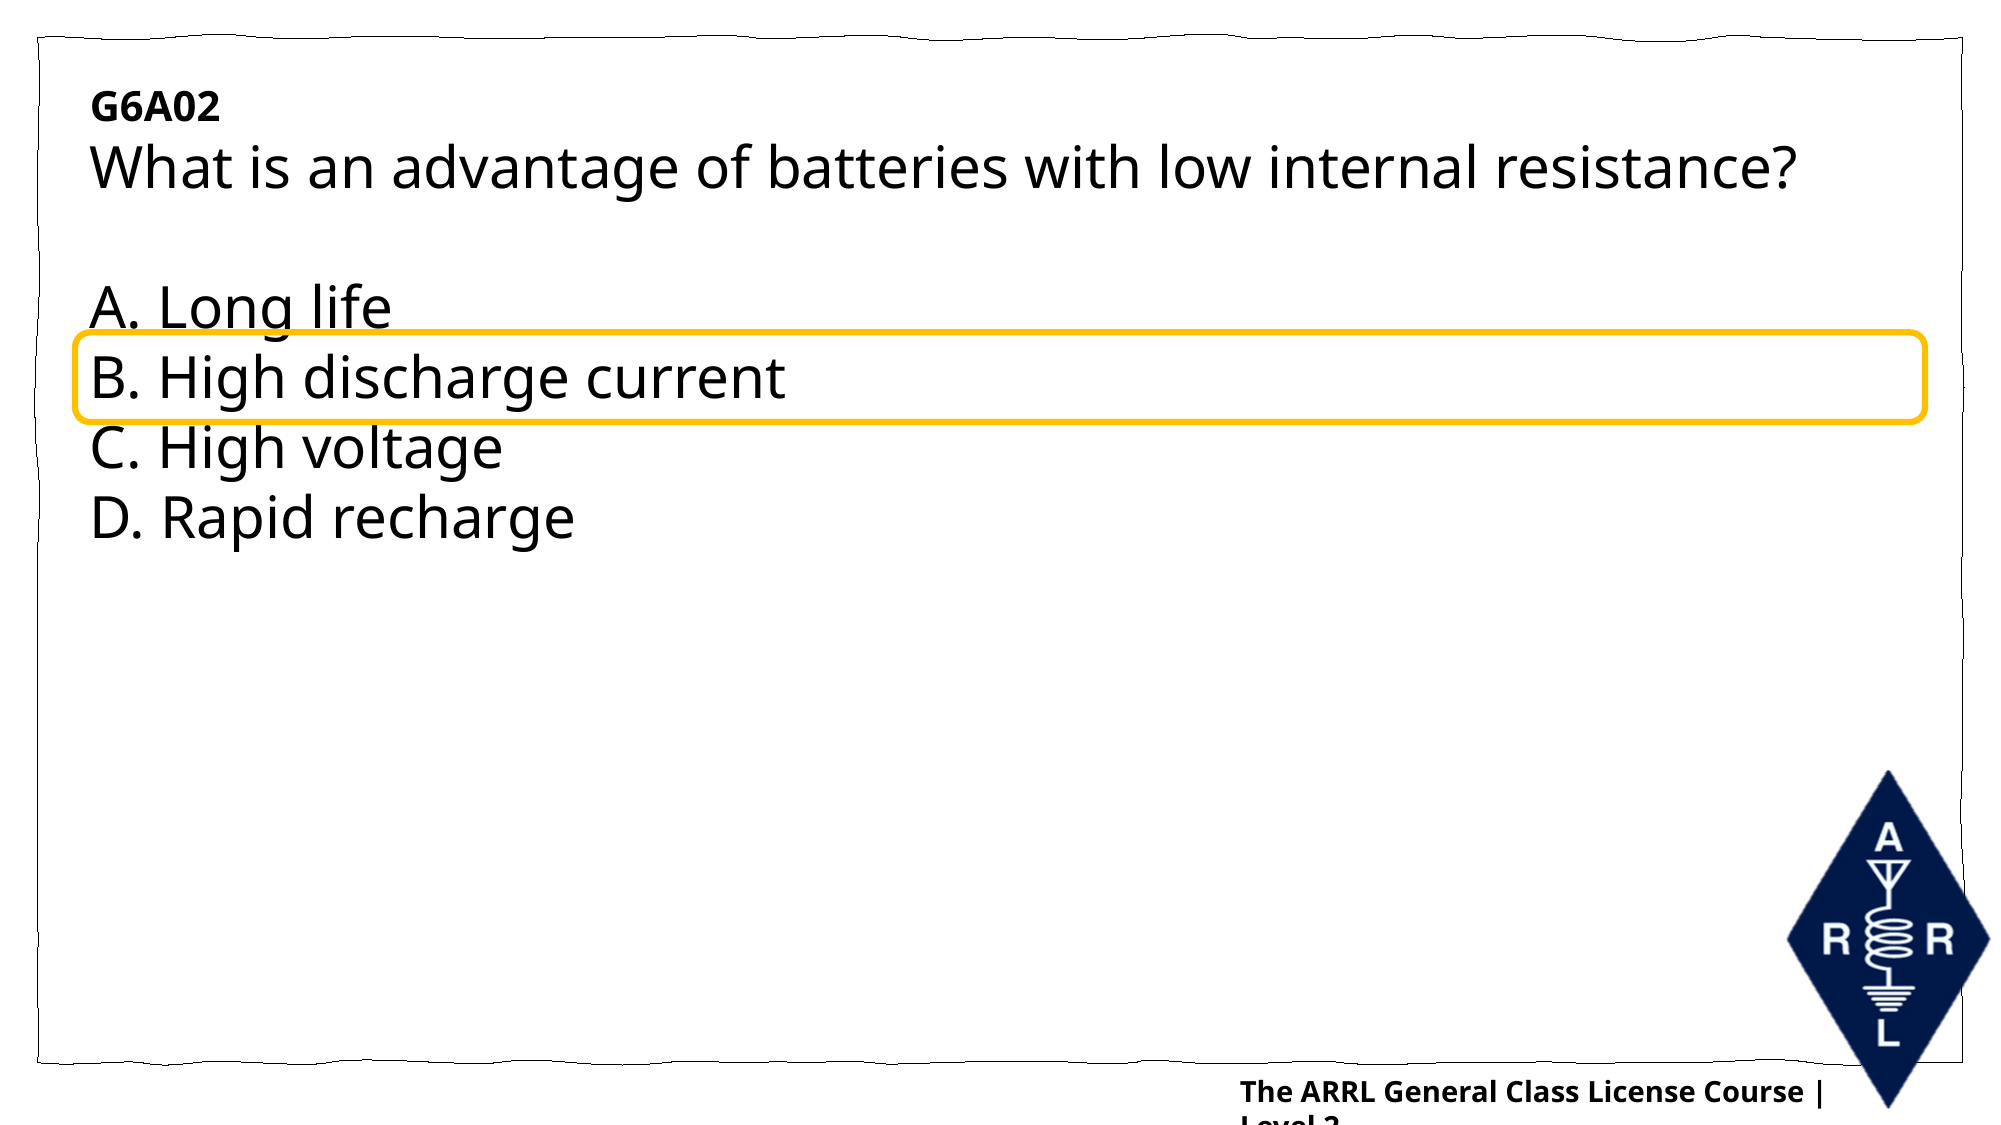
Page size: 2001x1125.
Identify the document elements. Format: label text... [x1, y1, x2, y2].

picture [1773, 752, 1999, 1125]
text_box [73, 331, 1927, 424]
text_box G6A02 What is an advantage of batteries with low internal resistance? A. Long life B. High discharge current C. High voltage D. Rapid recharge [75, 72, 1850, 339]
text_box G6A02 What is an advantage of batteries with low internal resistance? A. Long life B. High discharge current C. High voltage D. Rapid recharge [75, 415, 1850, 608]
